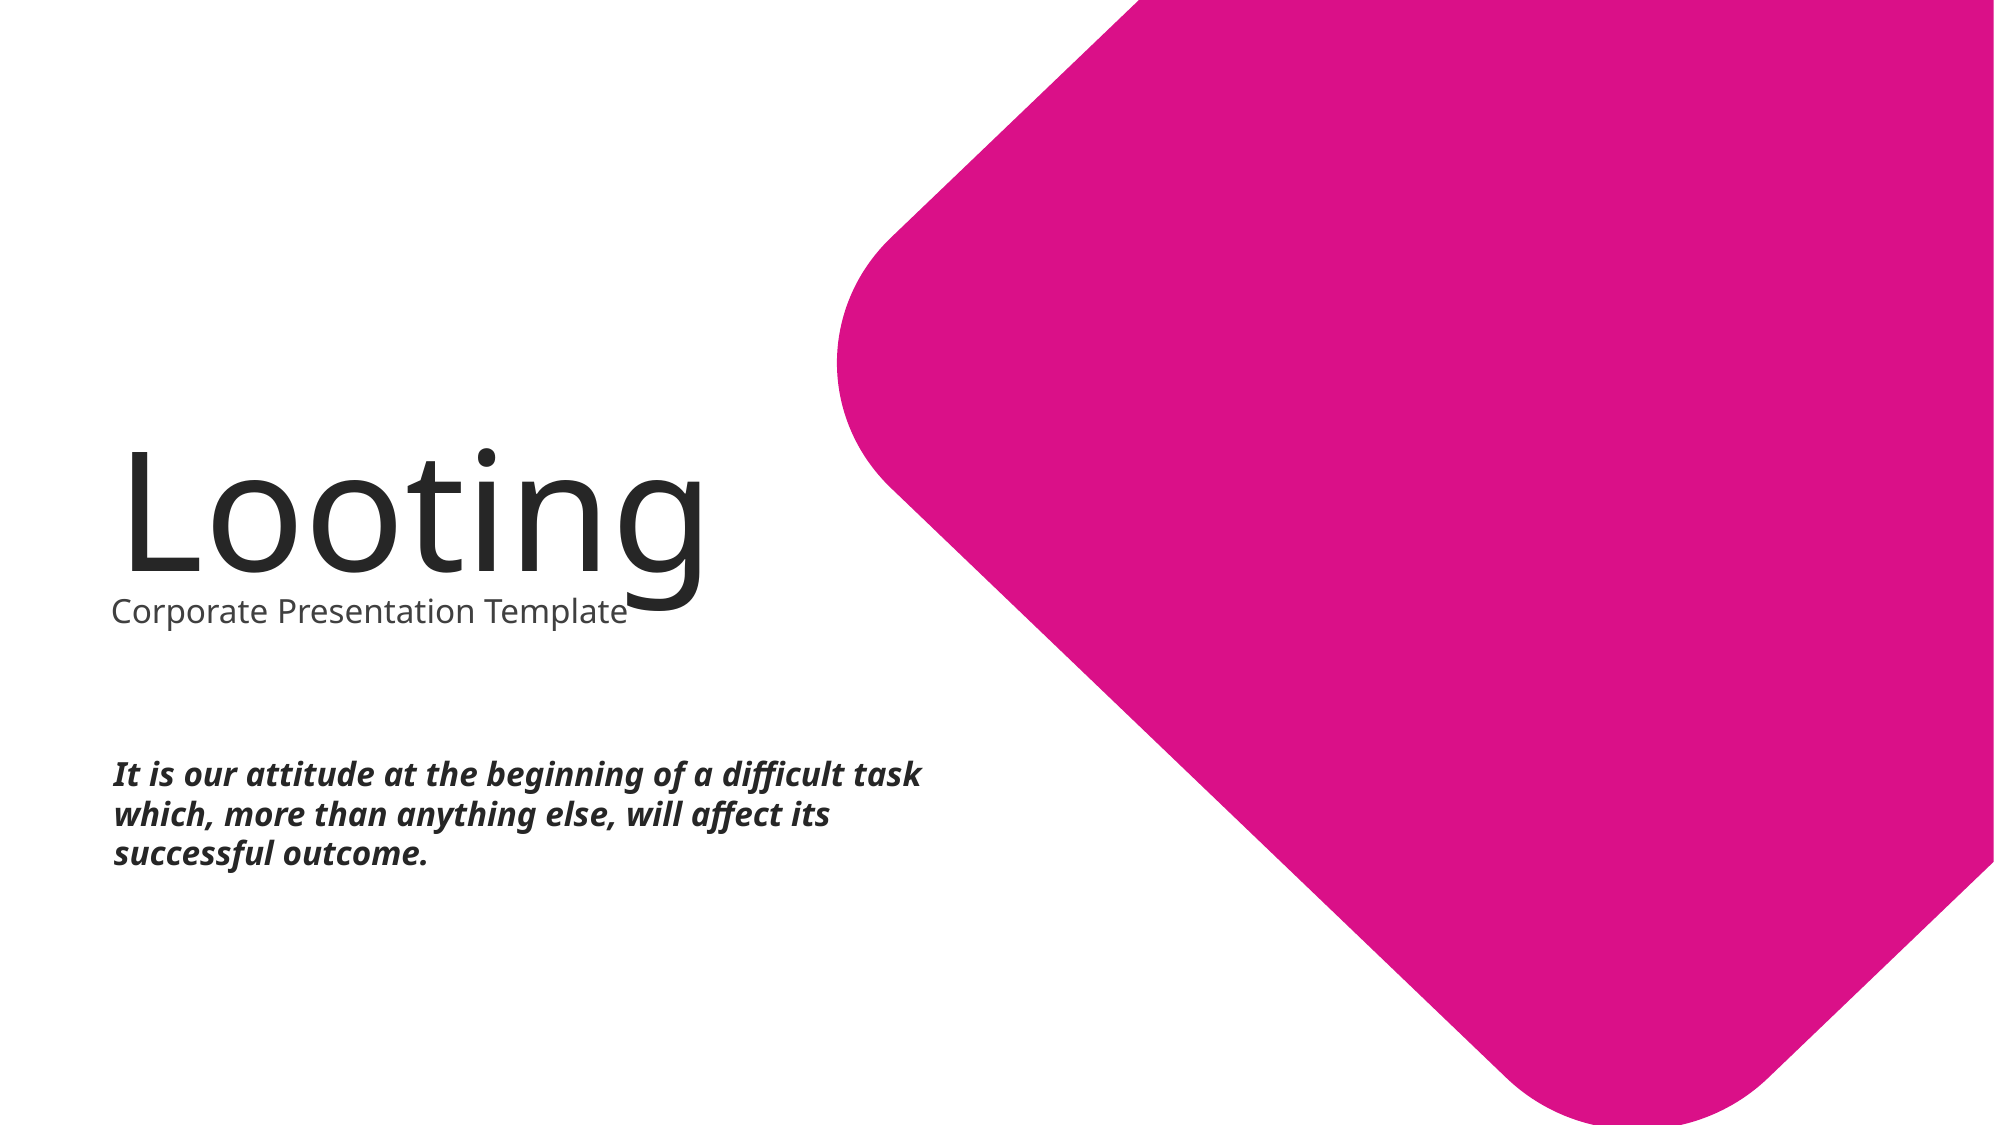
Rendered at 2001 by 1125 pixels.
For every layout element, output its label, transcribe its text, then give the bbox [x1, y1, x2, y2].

text_box Corporate Presentation Template [96, 582, 645, 638]
text_box [835, 234, 893, 397]
text_box It is our attitude at the beginning of a difficult task which, more than anything else, will affect its successful outcome. [99, 745, 893, 880]
text_box Looting [101, 397, 893, 612]
picture [893, 0, 2000, 1125]
